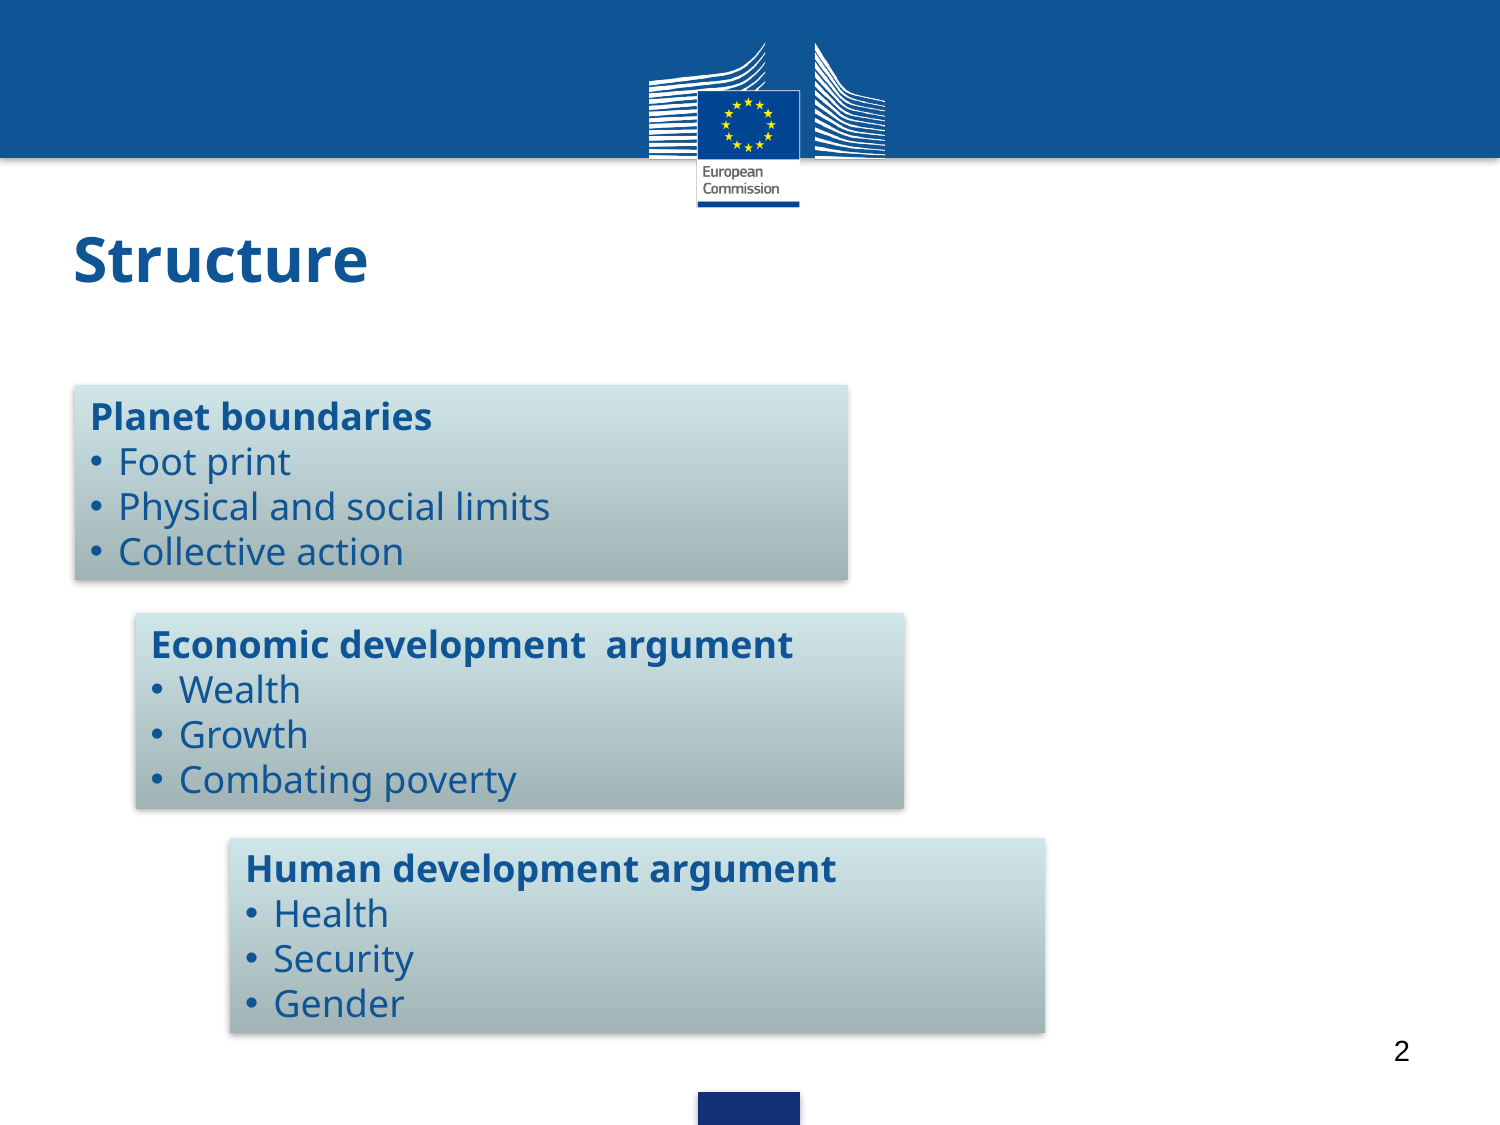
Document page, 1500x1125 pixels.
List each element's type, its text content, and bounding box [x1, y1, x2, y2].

slide_number 2 [1074, 1024, 1426, 1103]
text_box Planet boundaries Foot print Physical and social limits Collective action [75, 385, 848, 580]
picture [649, 42, 885, 156]
title Structure [0, 156, 1351, 360]
text_box Economic development argument Wealth Growth Combating poverty [135, 613, 904, 809]
text_box Human development argument Health Security Gender [230, 838, 1046, 1033]
